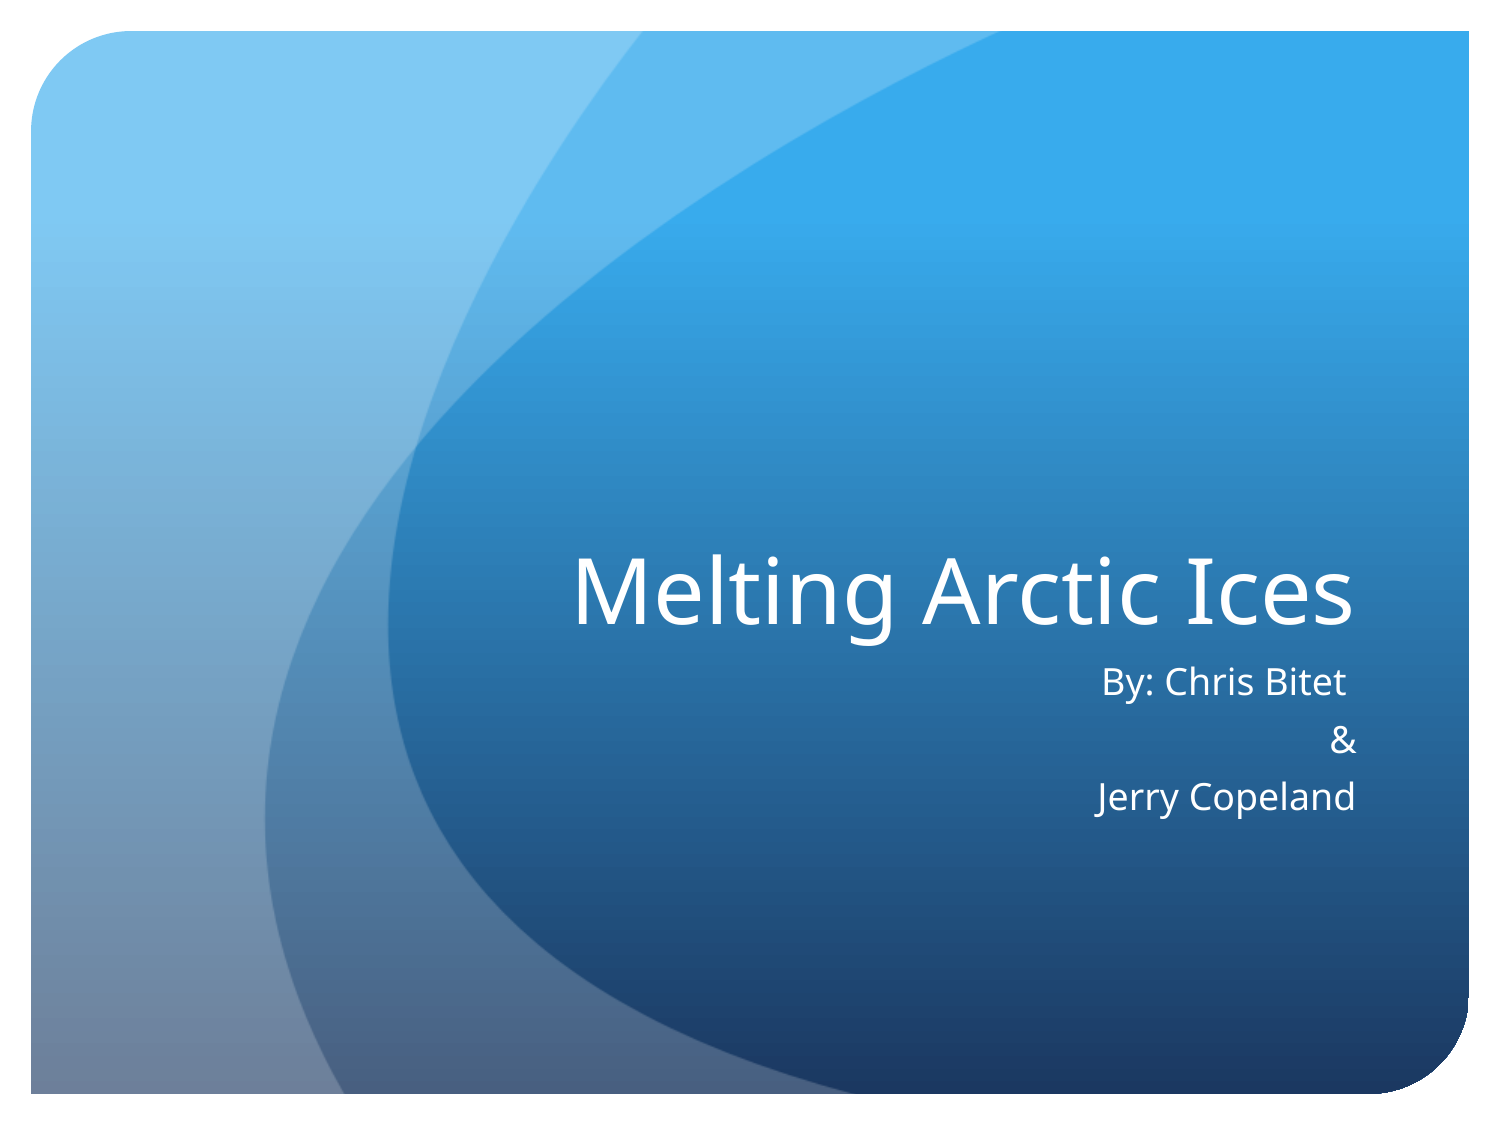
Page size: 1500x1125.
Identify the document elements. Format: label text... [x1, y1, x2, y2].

picture [25, 30, 1474, 1095]
subtitle By: Chris Bitet & Jerry Copeland [262, 650, 1372, 939]
title Melting Arctic Ices [262, 408, 1372, 650]
